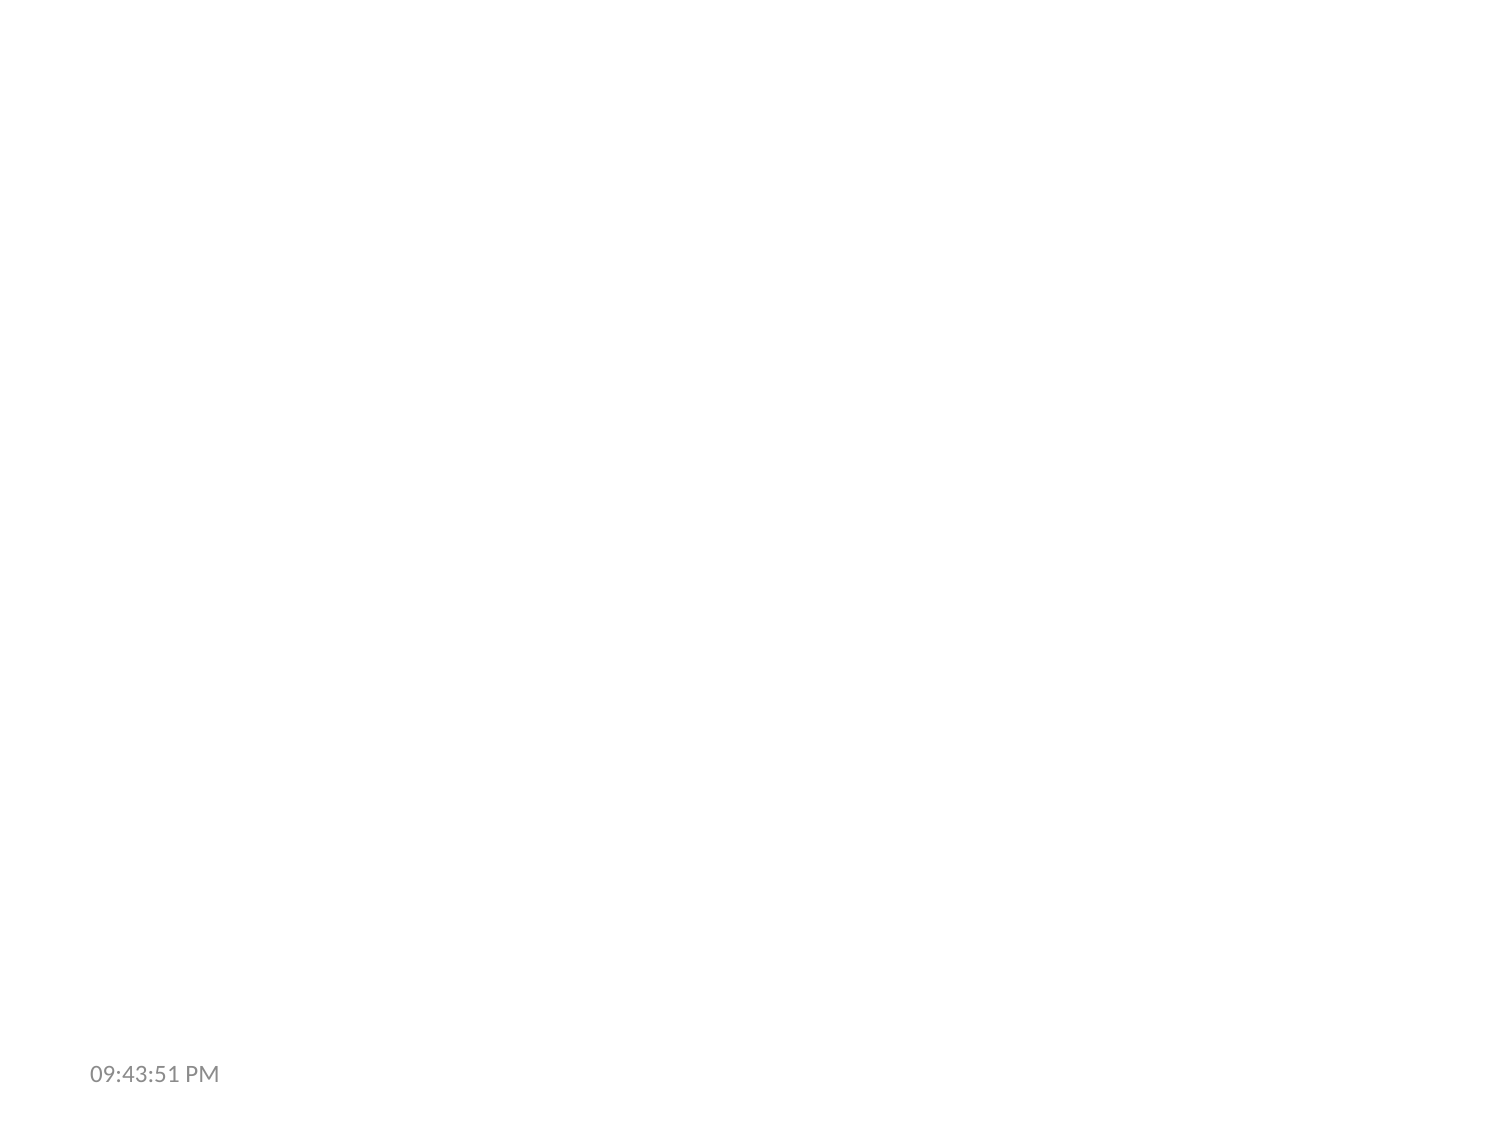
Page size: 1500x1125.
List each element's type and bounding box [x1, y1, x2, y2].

slide_number [75, 1042, 425, 1103]
